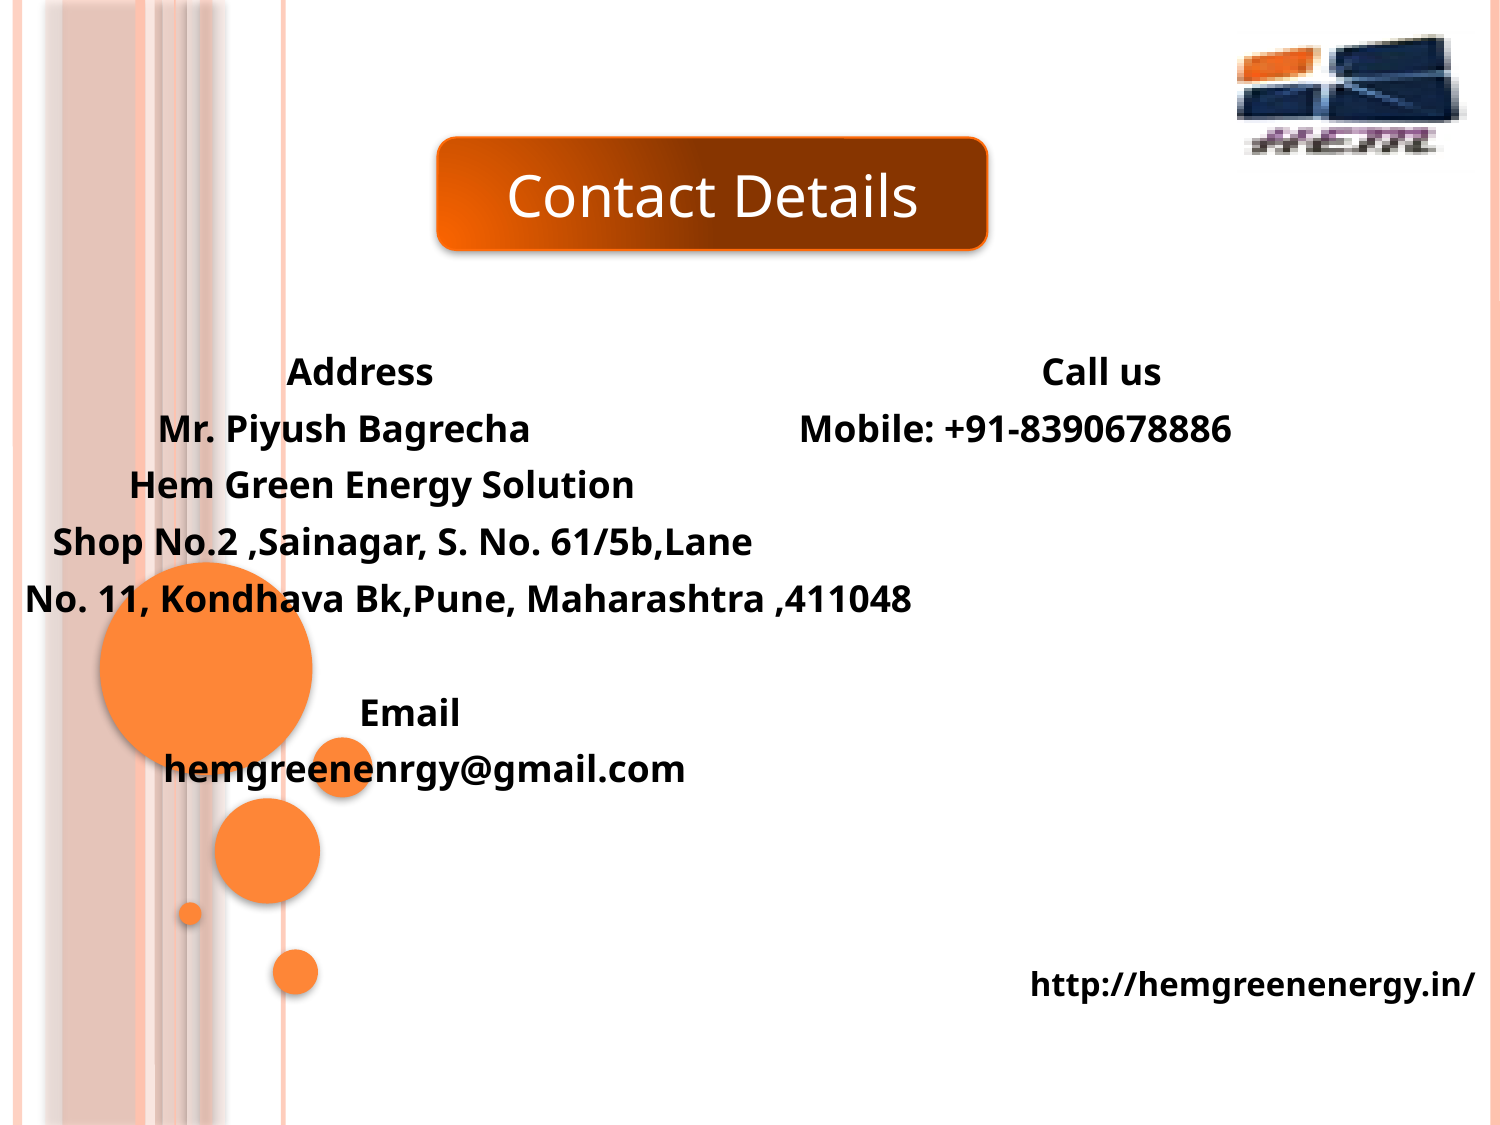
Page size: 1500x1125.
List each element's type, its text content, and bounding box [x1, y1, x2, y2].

subtitle Address Call us Mr. Piyush Bagrecha Mobile: +91-8390678886 Hem Green Energy Solution Shop No.2 ,Sainagar, S. No. 61/5b,Lane No. 11, Kondhava Bk,Pune, Maharashtra ,411048 Email hemgreenenrgy@gmail.com http://hemgreenenergy.in/ [0, 0, 1500, 1025]
picture [1236, 24, 1476, 188]
text_box Contact Details [436, 136, 989, 252]
